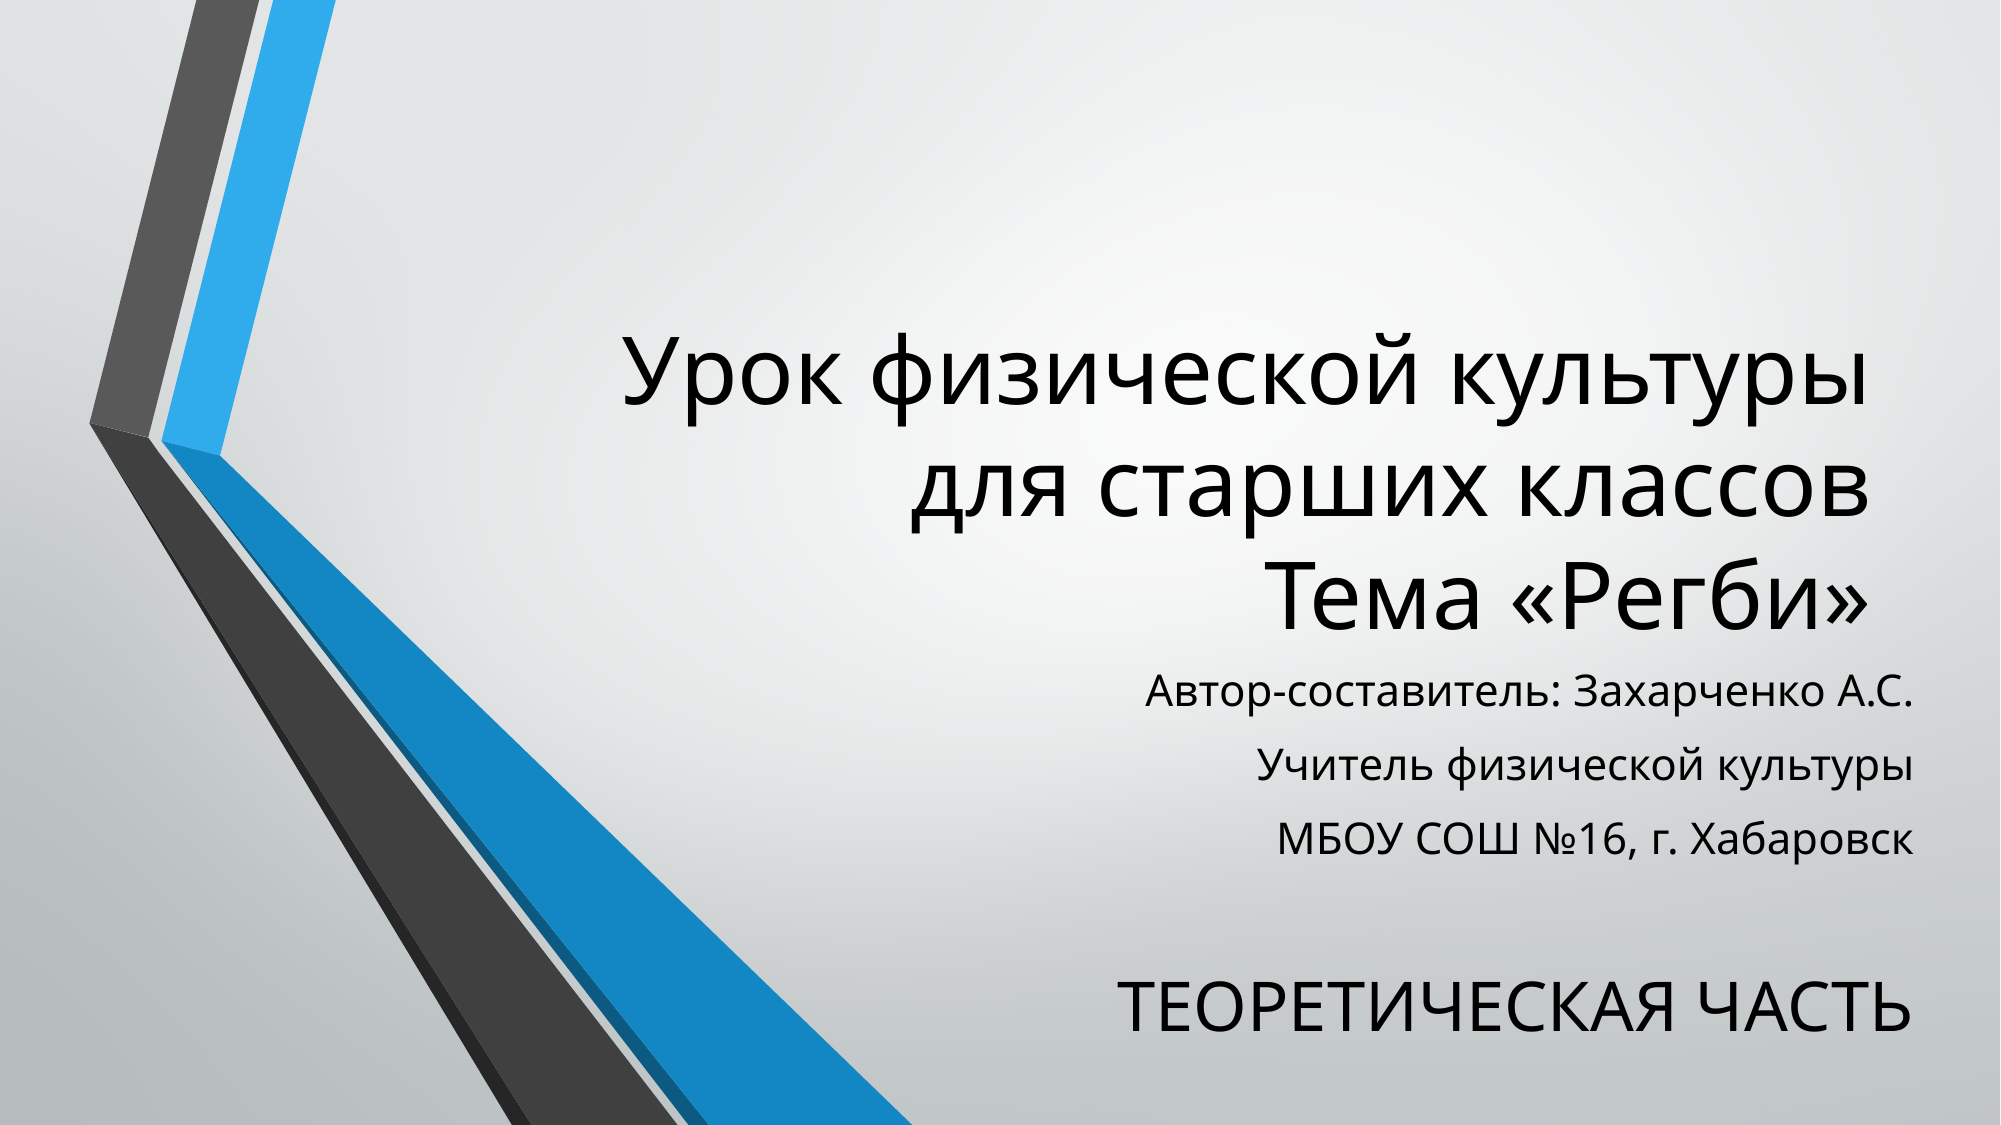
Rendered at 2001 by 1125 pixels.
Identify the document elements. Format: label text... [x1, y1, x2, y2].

title Урок физической культуры для старших классов Тема «Регби» [480, 226, 1887, 656]
subtitle Автор-составитель: Захарченко А.С. Учитель физической культуры МБОУ СОШ №16, г. Хабаровск ТЕОРЕТИЧЕСКАЯ ЧАСТЬ [740, 655, 1930, 1066]
